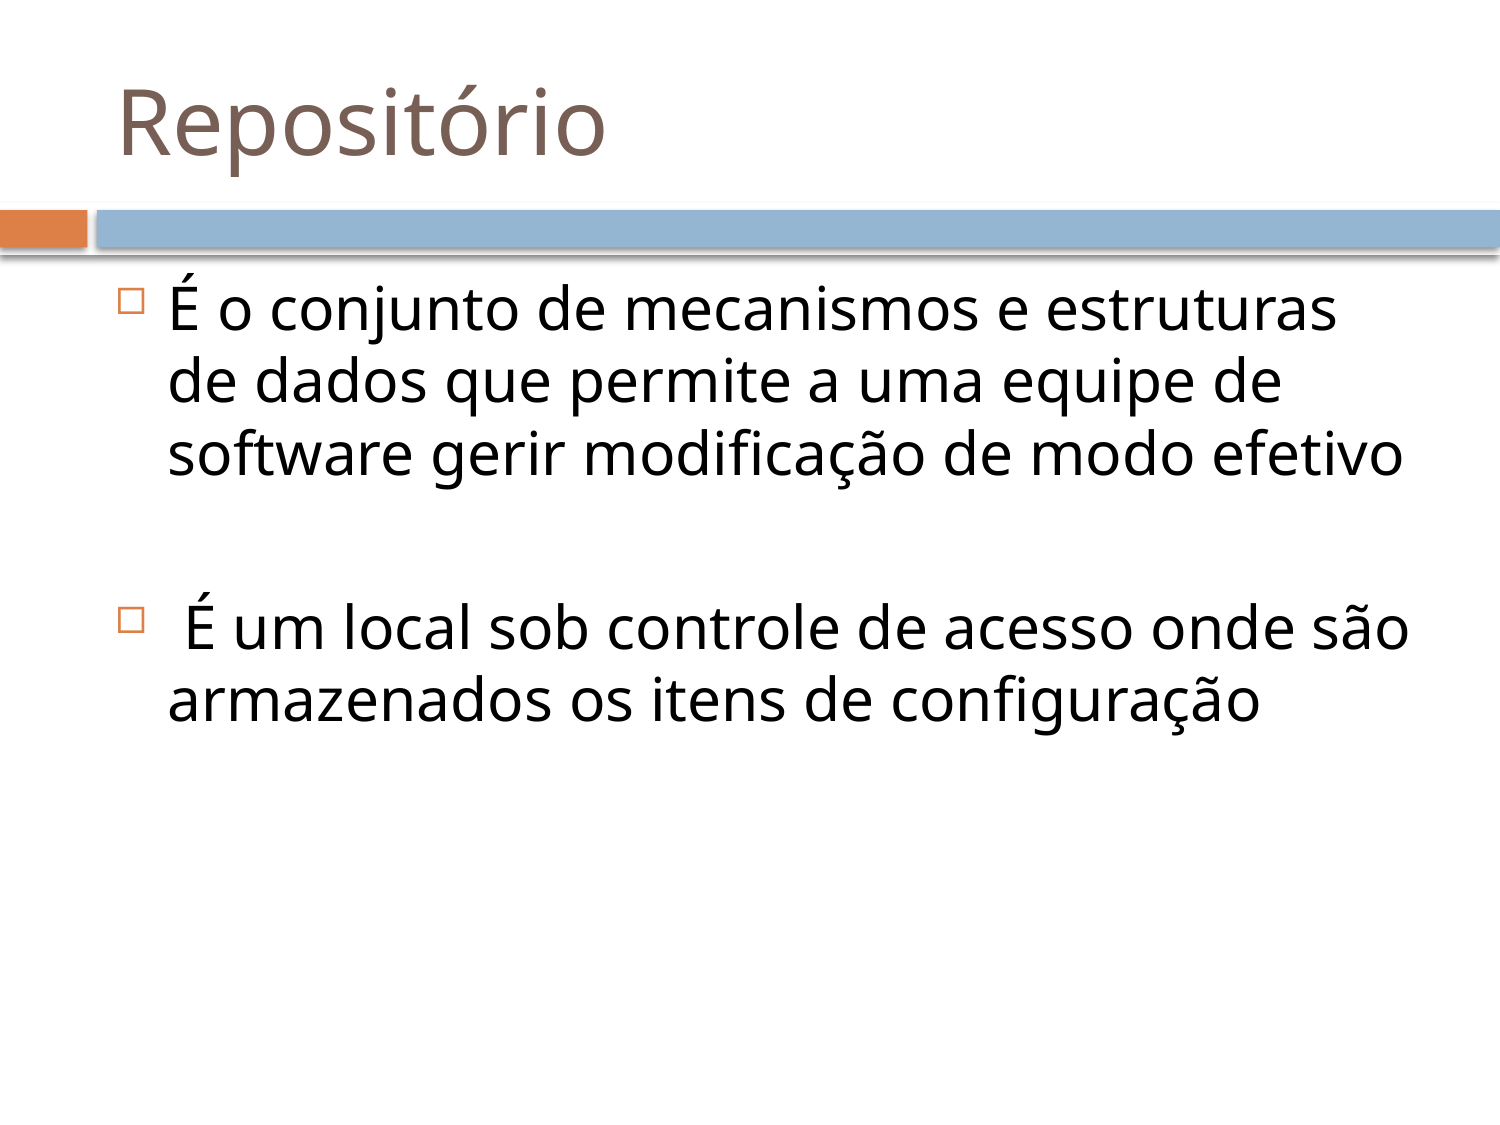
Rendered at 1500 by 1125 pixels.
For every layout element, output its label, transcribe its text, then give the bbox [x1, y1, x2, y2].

list É o conjunto de mecanismos e estruturas de dados que permite a uma equipe de software gerir modificação de modo efetivo É um local sob controle de acesso onde são armazenados os itens de configuração [100, 262, 1438, 1000]
title Repositório [100, 37, 1438, 200]
